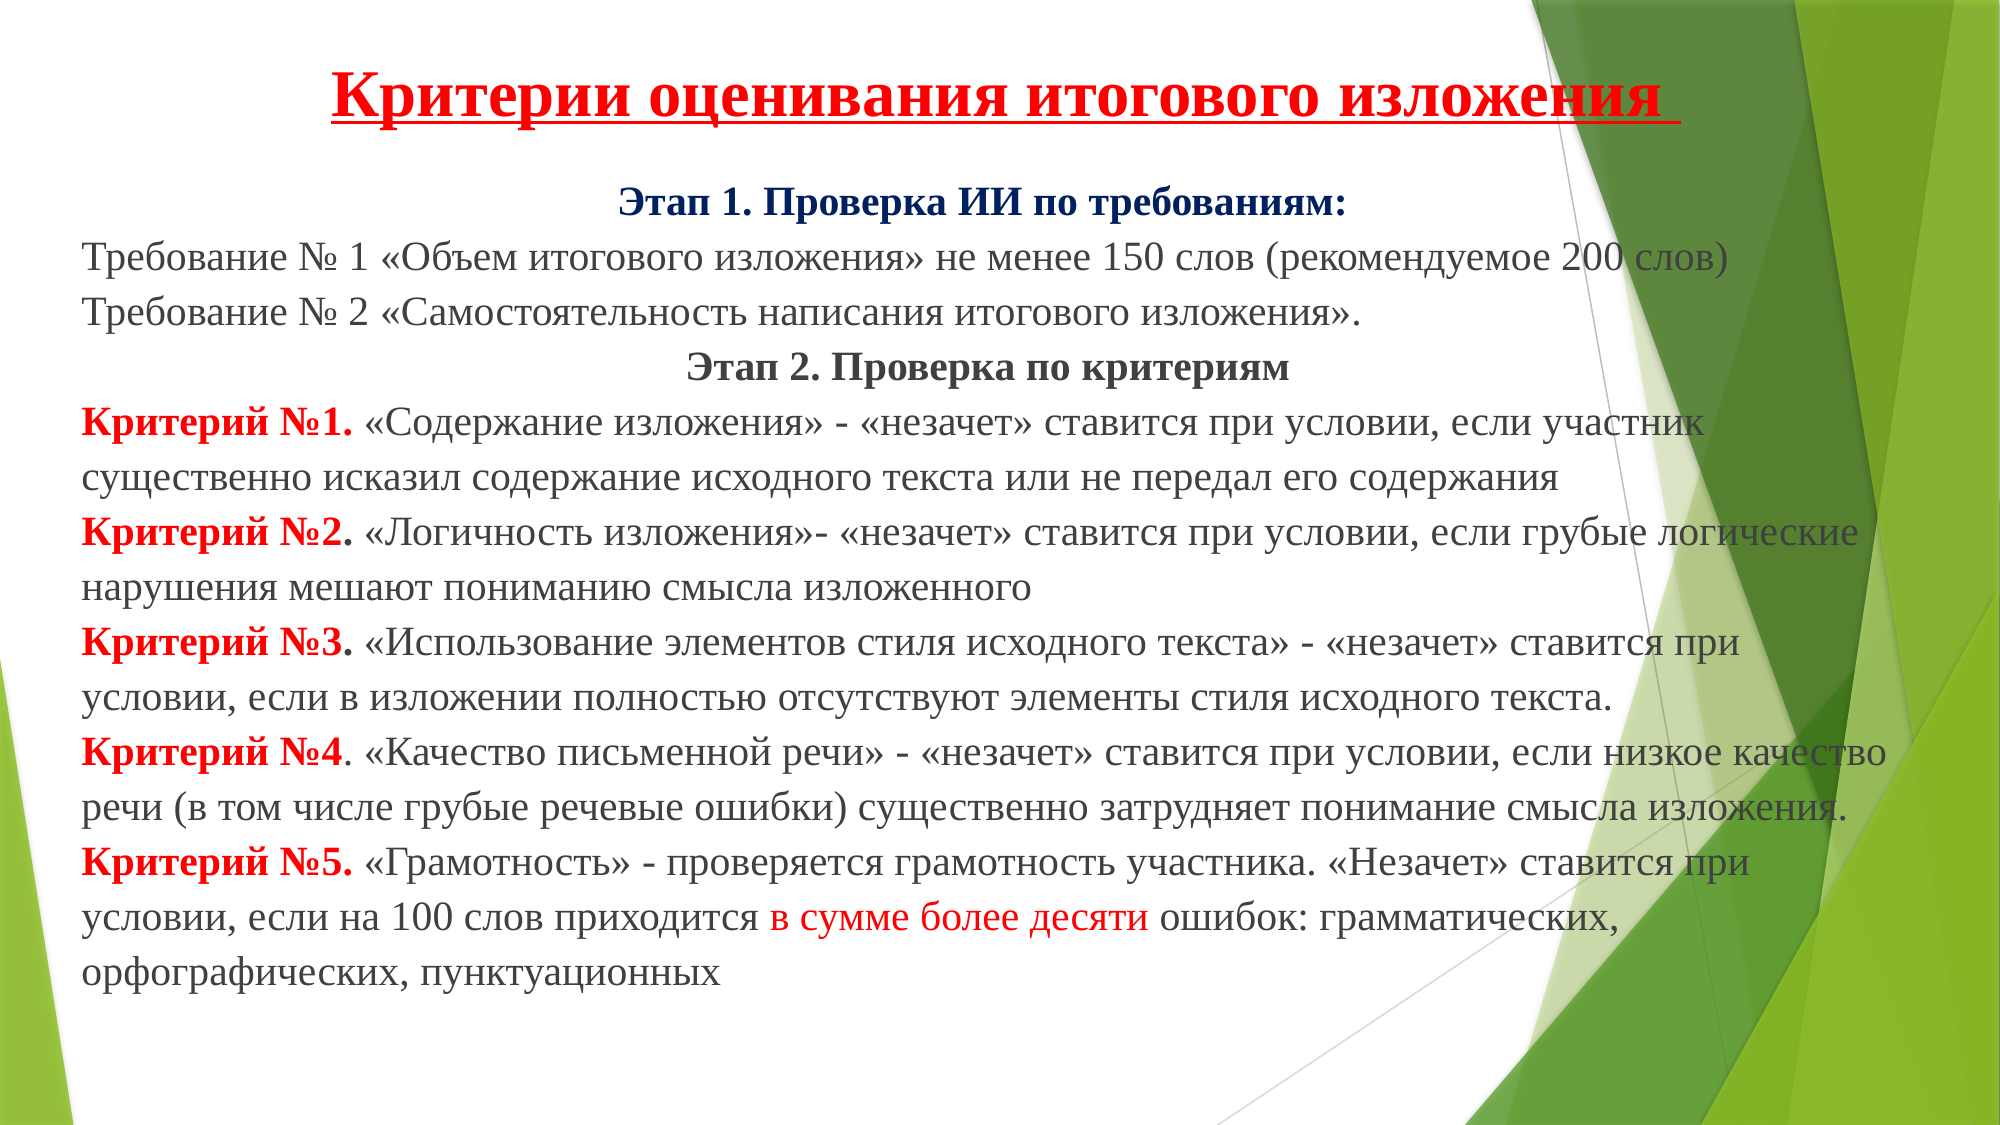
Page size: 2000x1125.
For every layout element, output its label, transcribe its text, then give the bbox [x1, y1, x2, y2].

list Этап 1. Проверка ИИ по требованиям: Требование № 1 «Объем итогового изложения» не менее 150 слов (рекомендуемое 200 слов) Требование № 2 «Самостоятельность написания итогового изложения». Этап 2. Проверка по критериям Критерий №1. «Содержание изложения» - «незачет» ставится при условии, если участник существенно исказил содержание исходного текста или не передал его содержания Критерий №2. «Логичность изложения»- «незачет» ставится при условии, если грубые логические нарушения мешают пониманию смысла изложенного Критерий №3. «Использование элементов стиля исходного текста» - «незачет» ставится при условии, если в изложении полностью отсутствуют элементы стиля исходного текста. Критерий №4. «Качество письменной речи» - «незачет» ставится при условии, если низкое качество речи (в том числе грубые речевые ошибки) существенно затрудняет понимание смысла изложения. Критерий №5. «Грамотность» - проверяется грамотность участника. «Незачет» ставится при условии, если на 100 слов приходится в сумме более десяти ошибок: грамматических, орфографических, пунктуационных [66, 160, 1910, 1125]
title Критерии оценивания итогового изложения [172, 42, 1840, 114]
